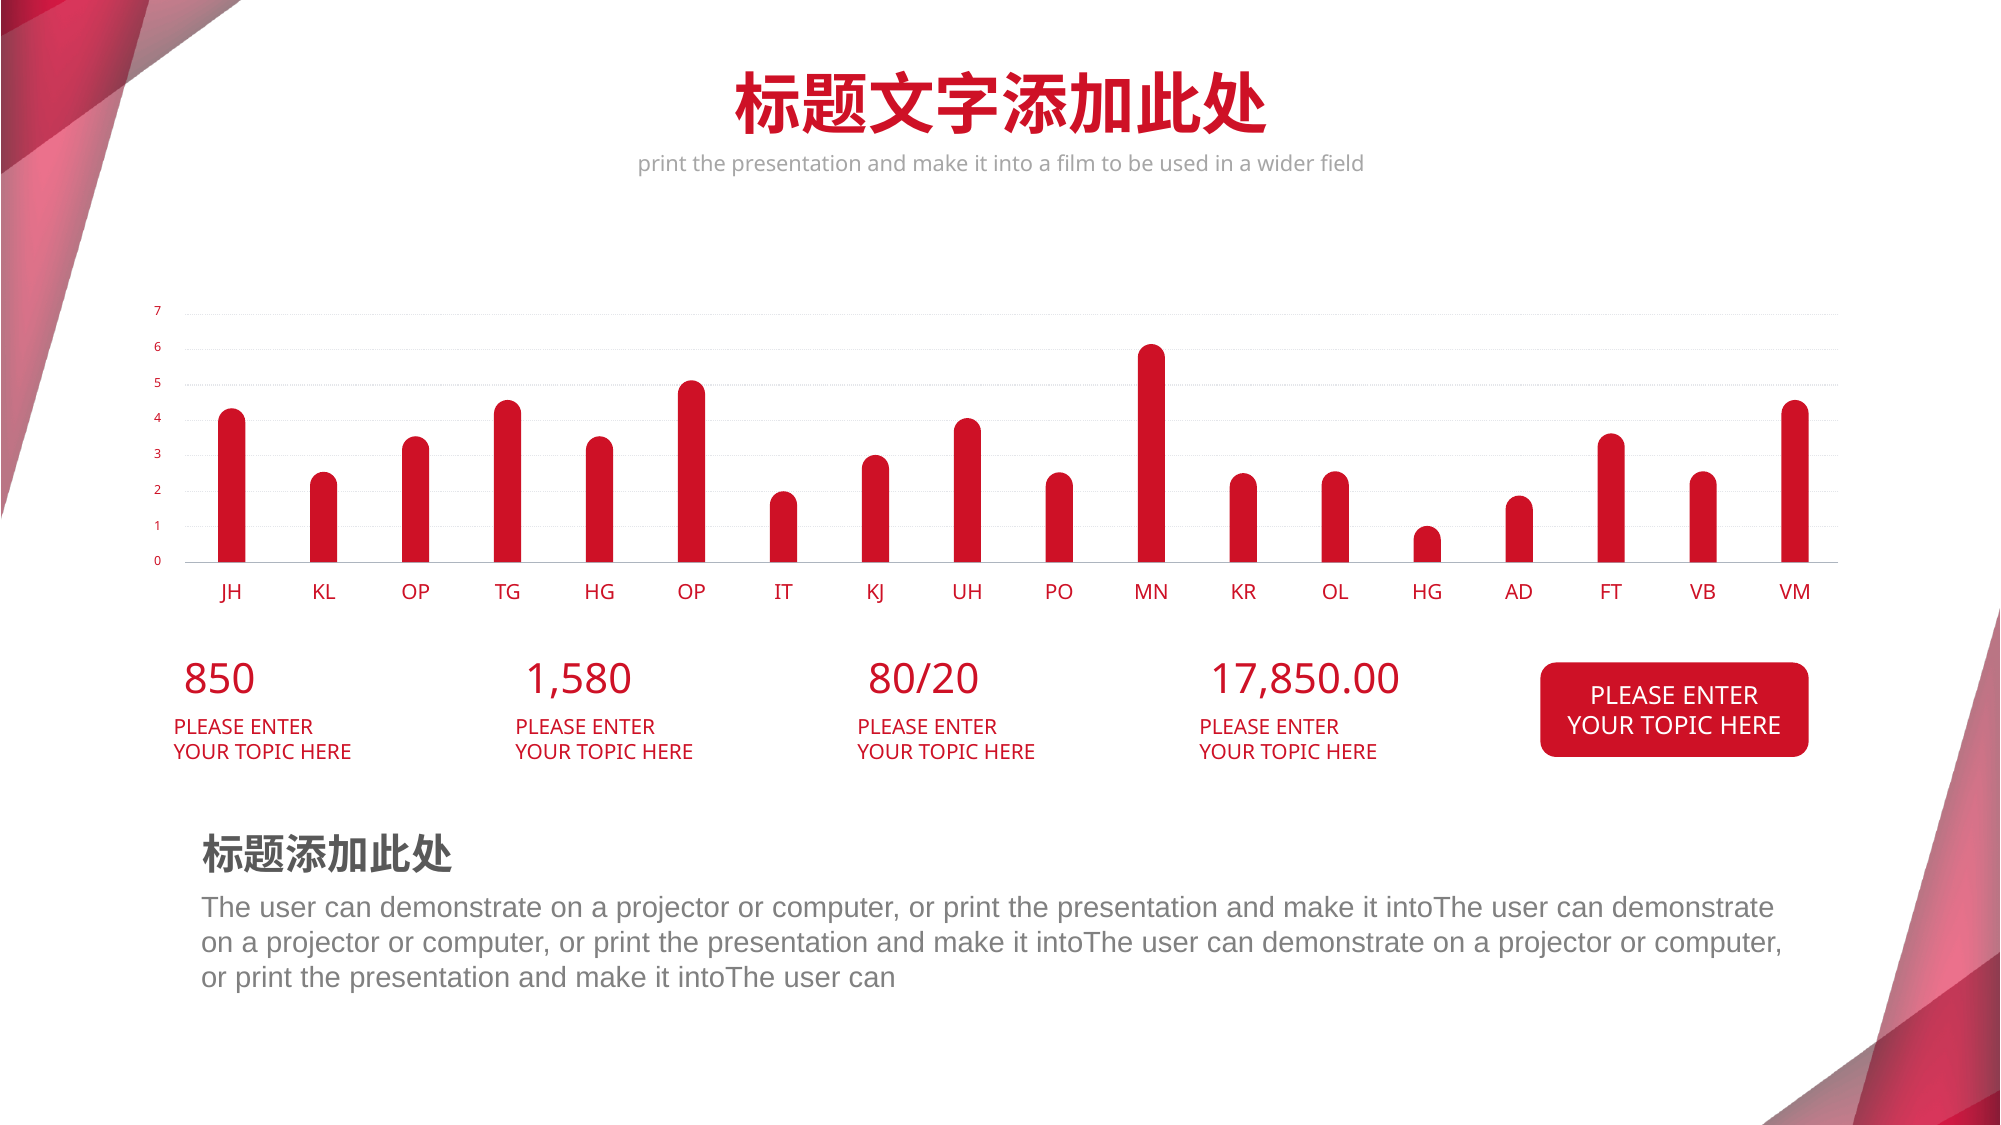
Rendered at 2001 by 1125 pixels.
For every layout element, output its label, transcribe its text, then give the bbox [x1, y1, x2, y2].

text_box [850, 644, 1043, 773]
picture [2, 0, 303, 520]
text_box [1192, 644, 1420, 773]
text_box PLEASE ENTER YOUR TOPIC HERE [1539, 661, 1810, 759]
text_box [186, 820, 1817, 1002]
picture [1697, 606, 1999, 1125]
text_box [166, 644, 359, 773]
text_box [508, 644, 701, 773]
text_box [149, 295, 1839, 612]
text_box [544, 54, 1459, 185]
